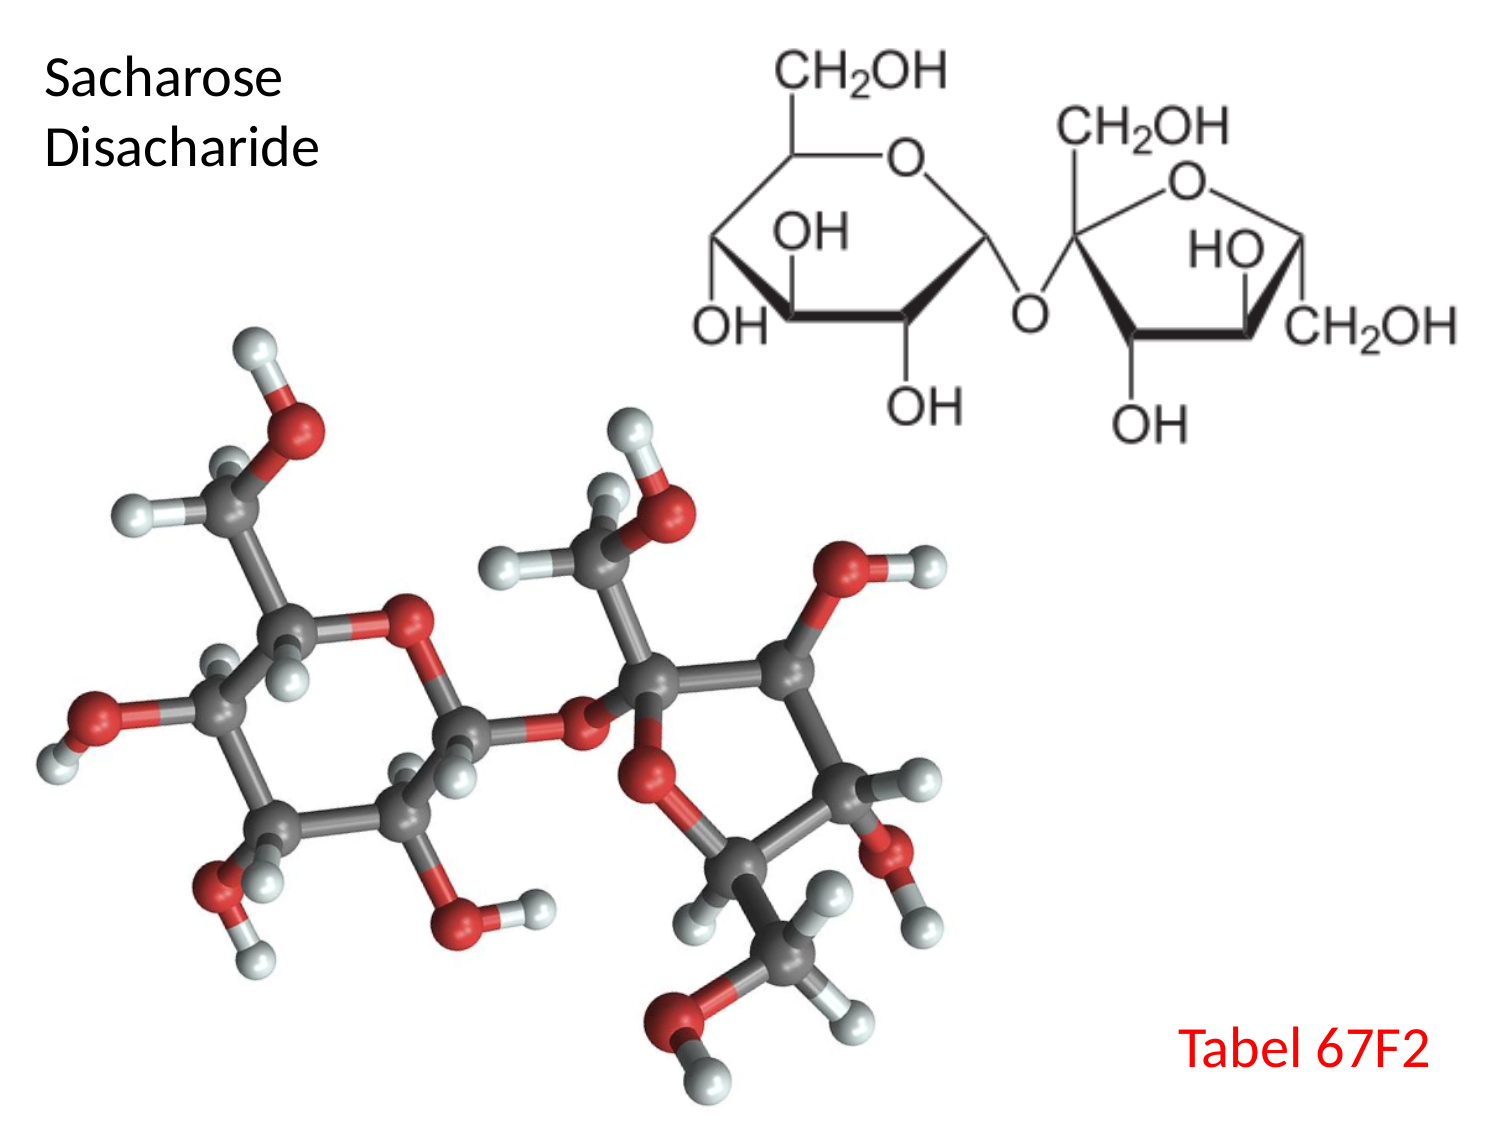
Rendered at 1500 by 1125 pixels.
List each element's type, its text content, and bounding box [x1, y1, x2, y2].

picture [0, 40, 1477, 1125]
text_box Sacharose Disacharide [29, 30, 467, 186]
text_box Tabel 67F2 [1163, 1001, 1500, 1087]
